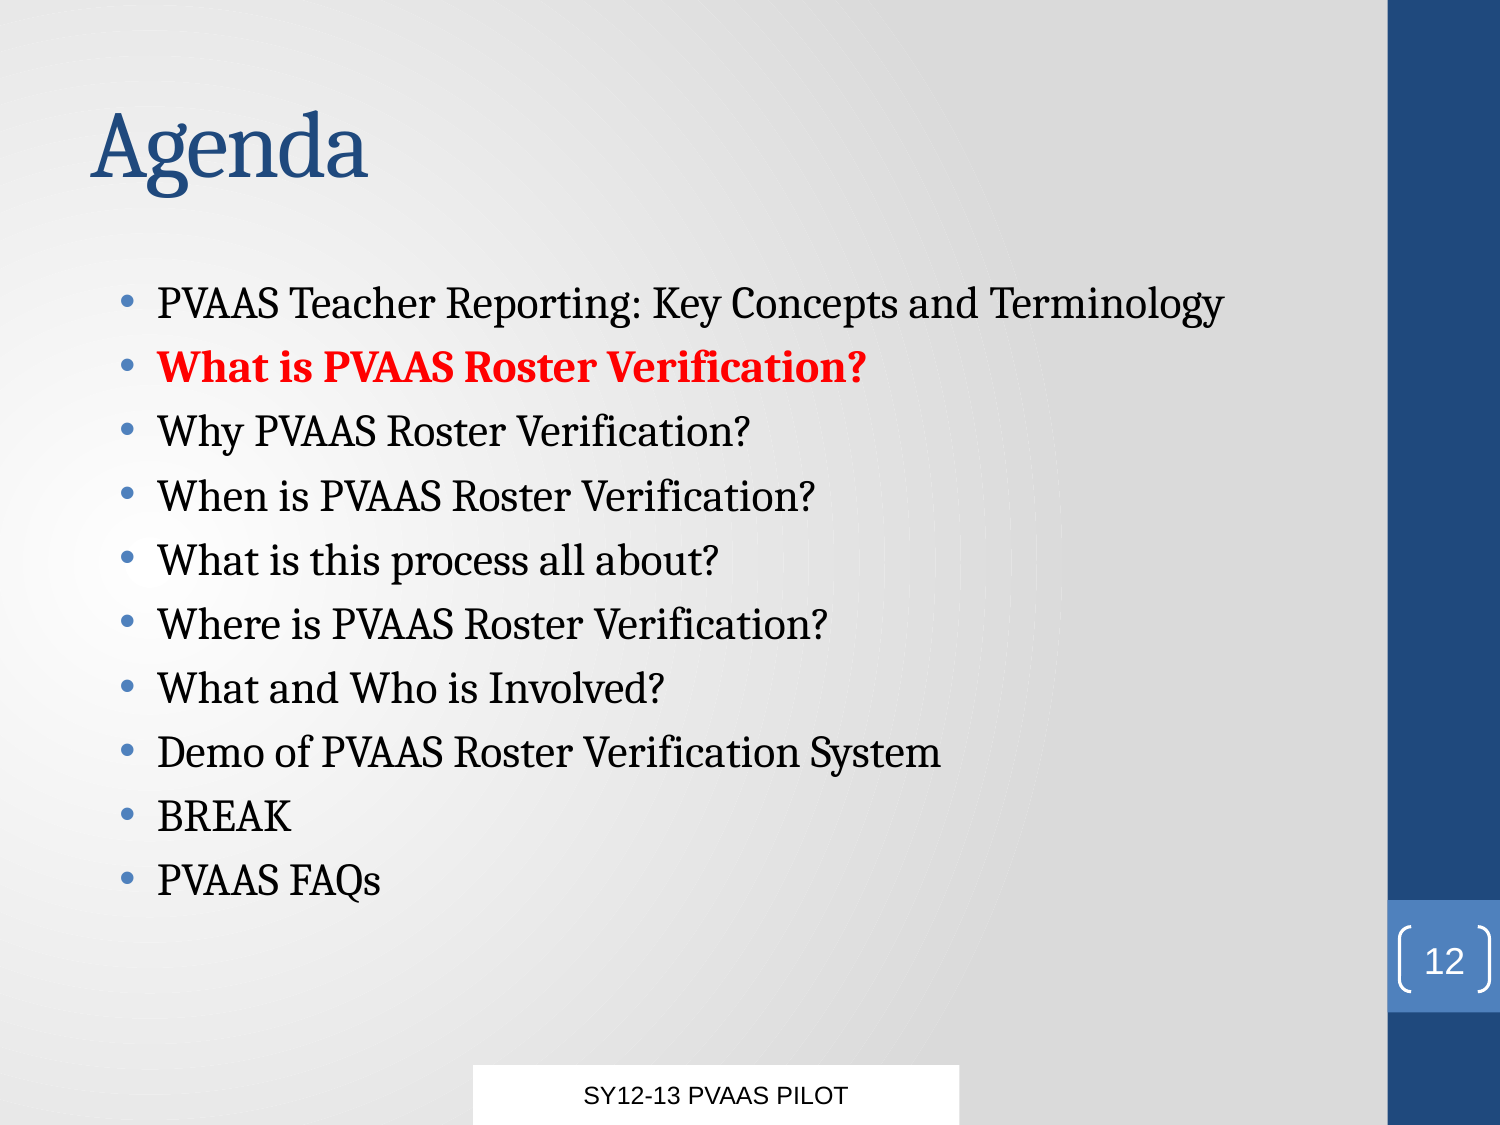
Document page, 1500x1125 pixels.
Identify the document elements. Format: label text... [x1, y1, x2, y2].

slide_number 12 [1397, 925, 1492, 994]
title Agenda [75, 45, 1325, 233]
list PVAAS Teacher Reporting: Key Concepts and Terminology What is PVAAS Roster Verification? Why PVAAS Roster Verification? When is PVAAS Roster Verification? What is this process all about? Where is PVAAS Roster Verification? What and Who is Involved? Demo of PVAAS Roster Verification System BREAK PVAAS FAQs [85, 265, 1431, 992]
footer SY12-13 PVAAS PILOT [473, 1065, 960, 1125]
